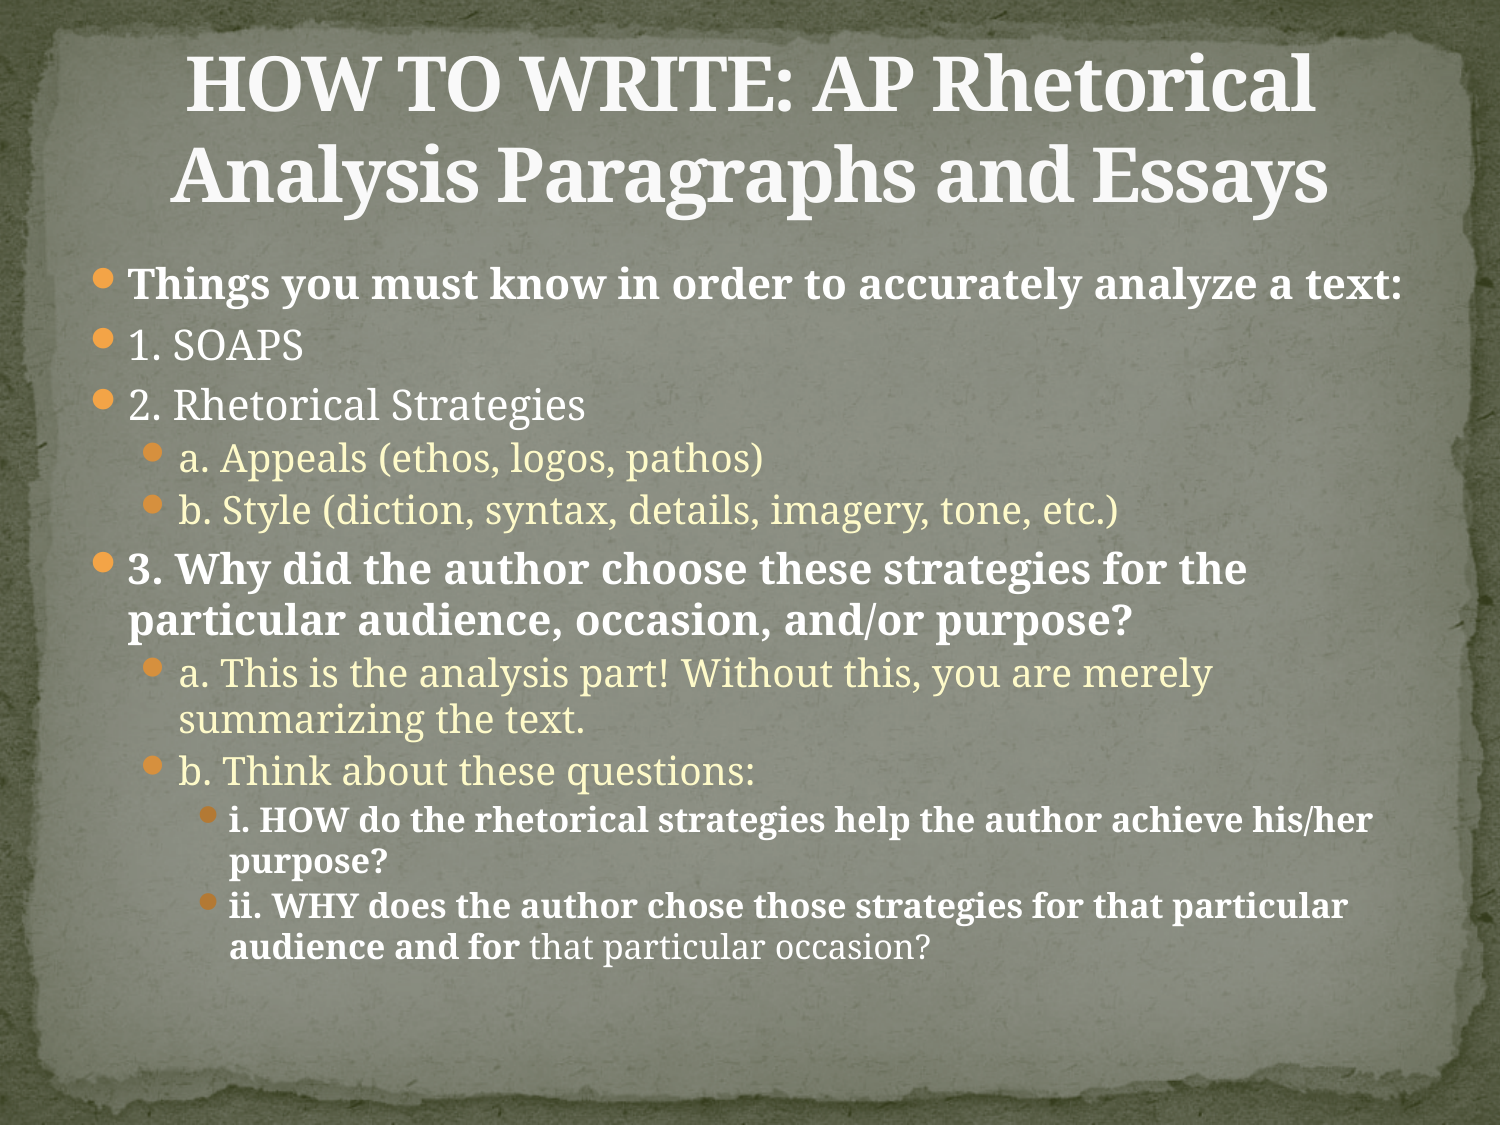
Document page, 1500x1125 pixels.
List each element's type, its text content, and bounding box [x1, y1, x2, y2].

title HOW TO WRITE: AP Rhetorical Analysis Paragraphs and Essays [74, 24, 1425, 225]
list Things you must know in order to accurately analyze a text: 1. SOAPS 2. Rhetorical Strategies a. Appeals (ethos, logos, pathos) b. Style (diction, syntax, details, imagery, tone, etc.) 3. Why did the author choose these strategies for the particular audience, occasion, and/or purpose? a. This is the analysis part! Without this, you are merely summarizing the text. b. Think about these questions: i. HOW do the rhetorical strategies help the author achieve his/her purpose? ii. WHY does the author chose those strategies for that particular audience and for that particular occasion? [75, 249, 1425, 1000]
